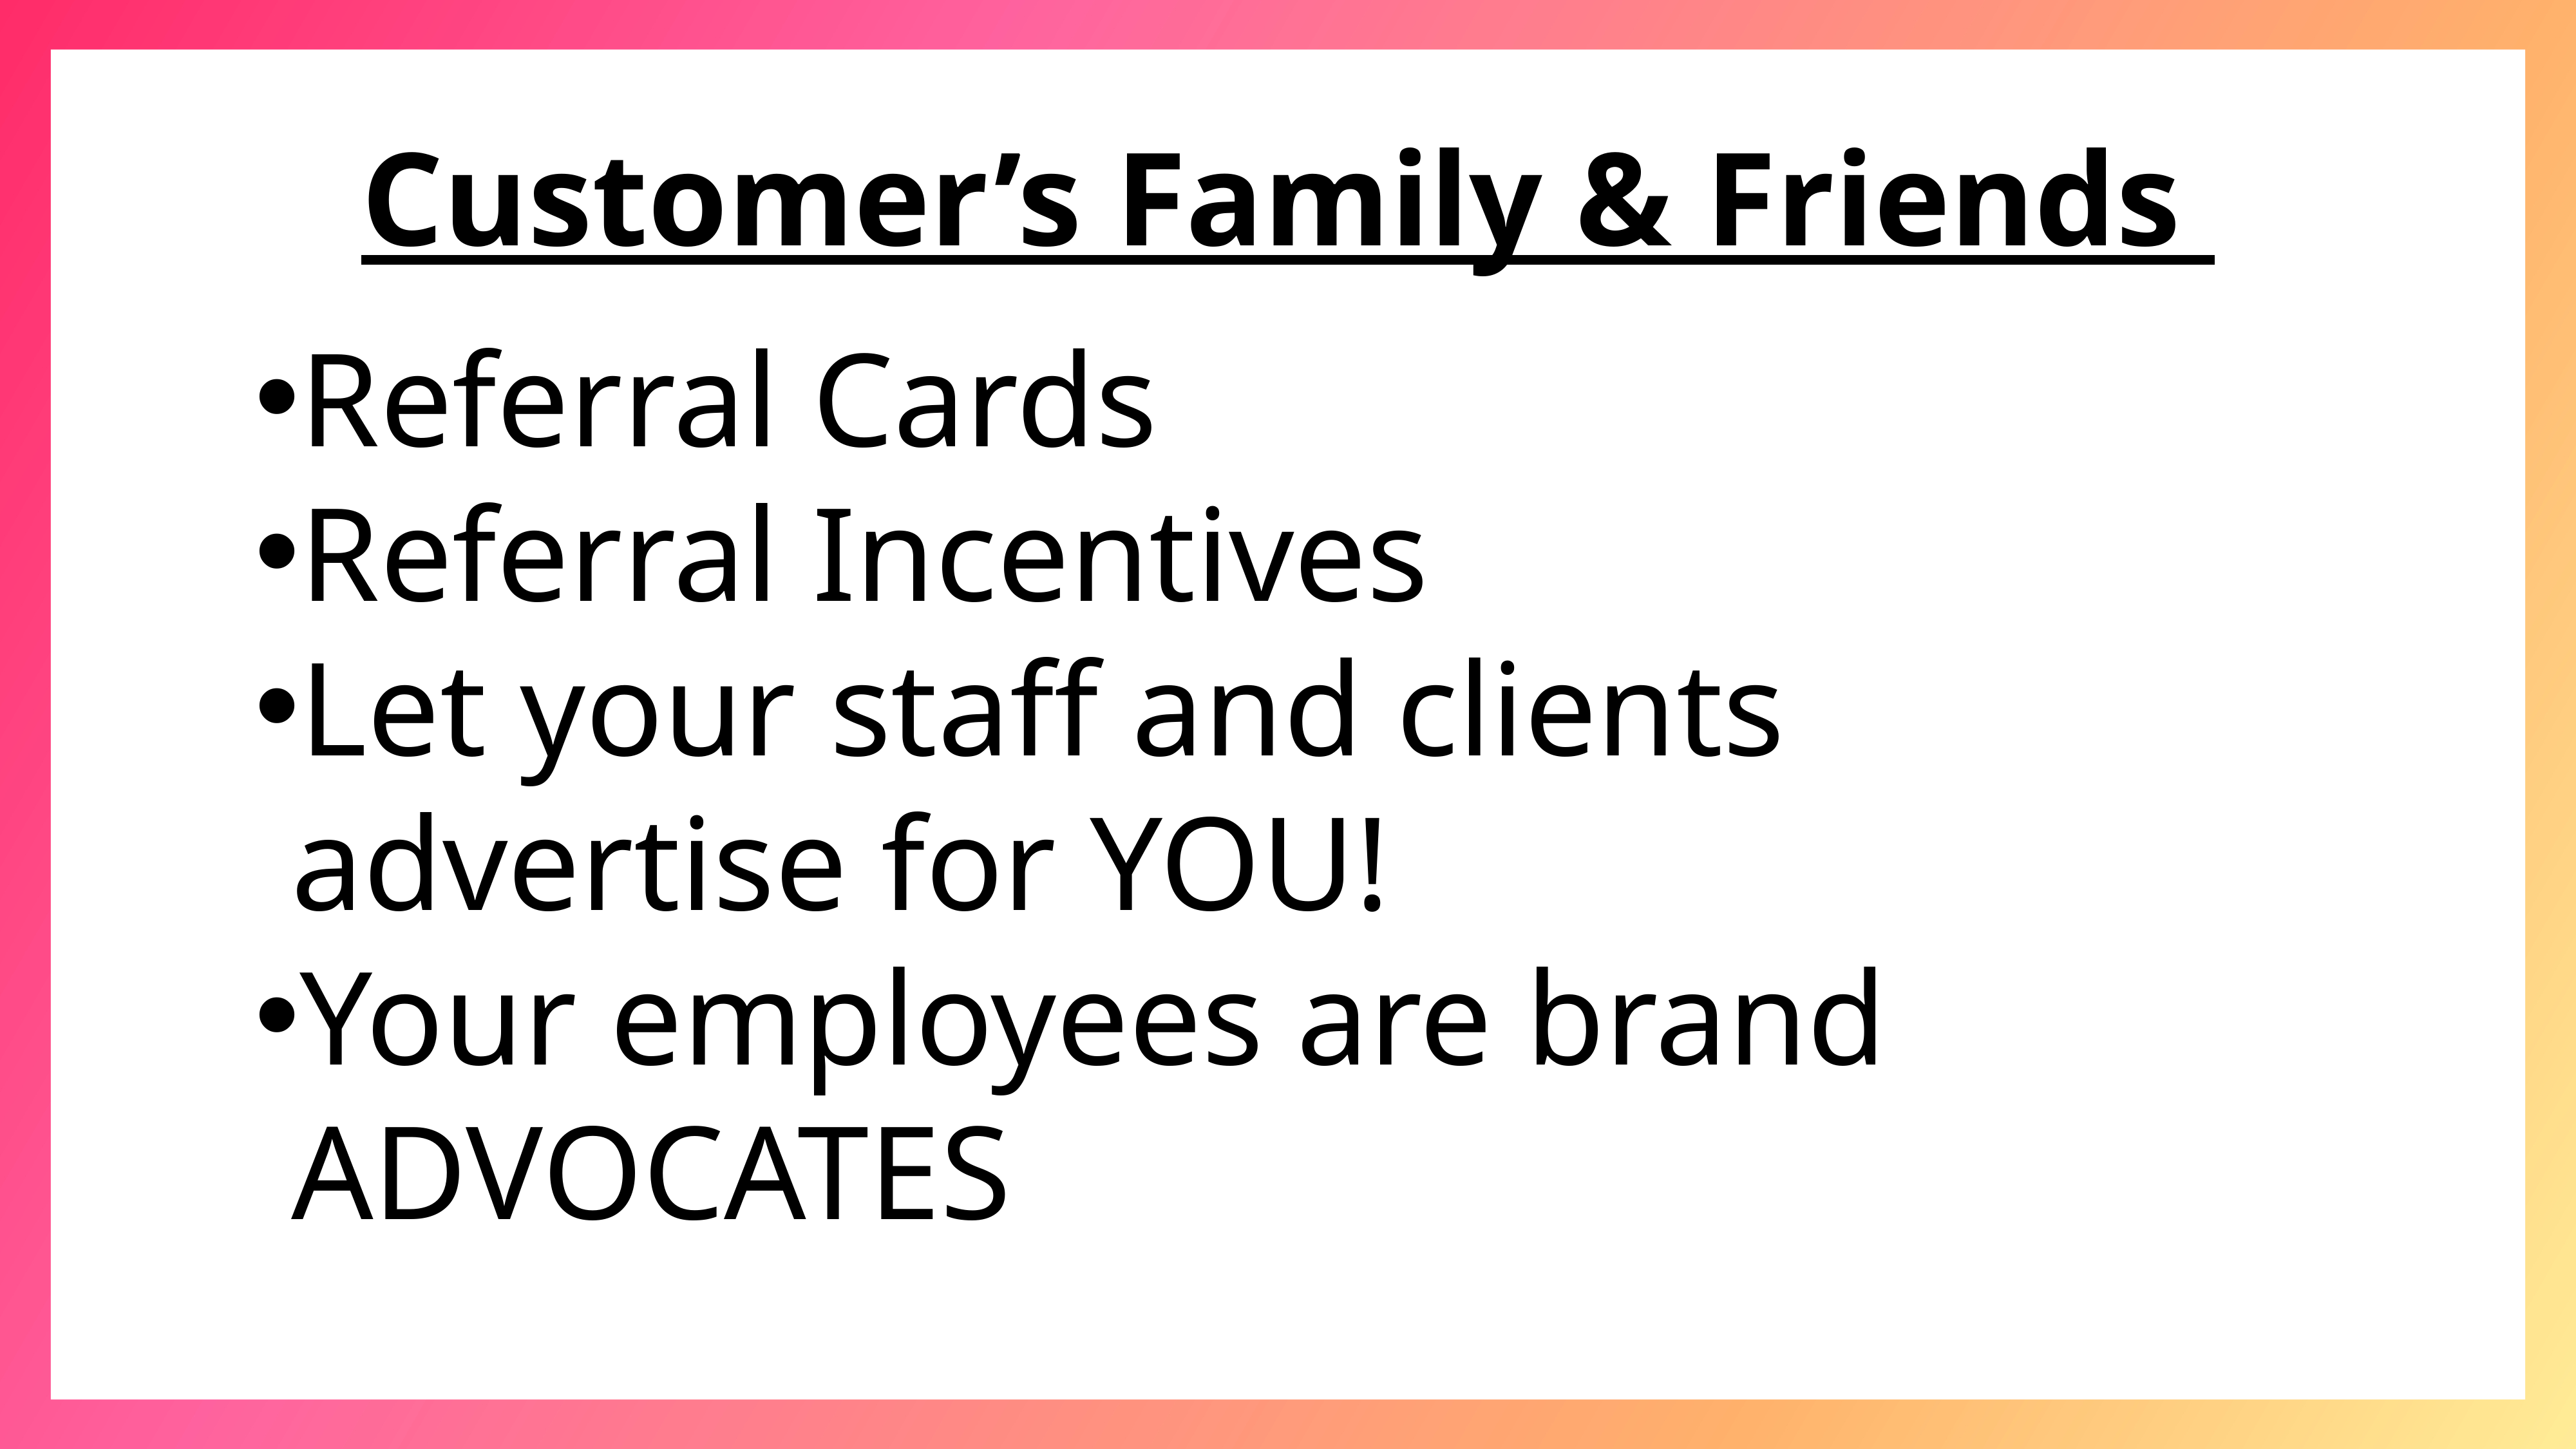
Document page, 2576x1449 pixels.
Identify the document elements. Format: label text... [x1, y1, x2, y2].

text_box Referral Cards Referral Incentives Let your staff and clients advertise for YOU! Your employees are brand ADVOCATES [249, 312, 2327, 1251]
text_box Customer’s Family & Friends [168, 111, 2408, 277]
picture [0, 0, 2576, 1449]
